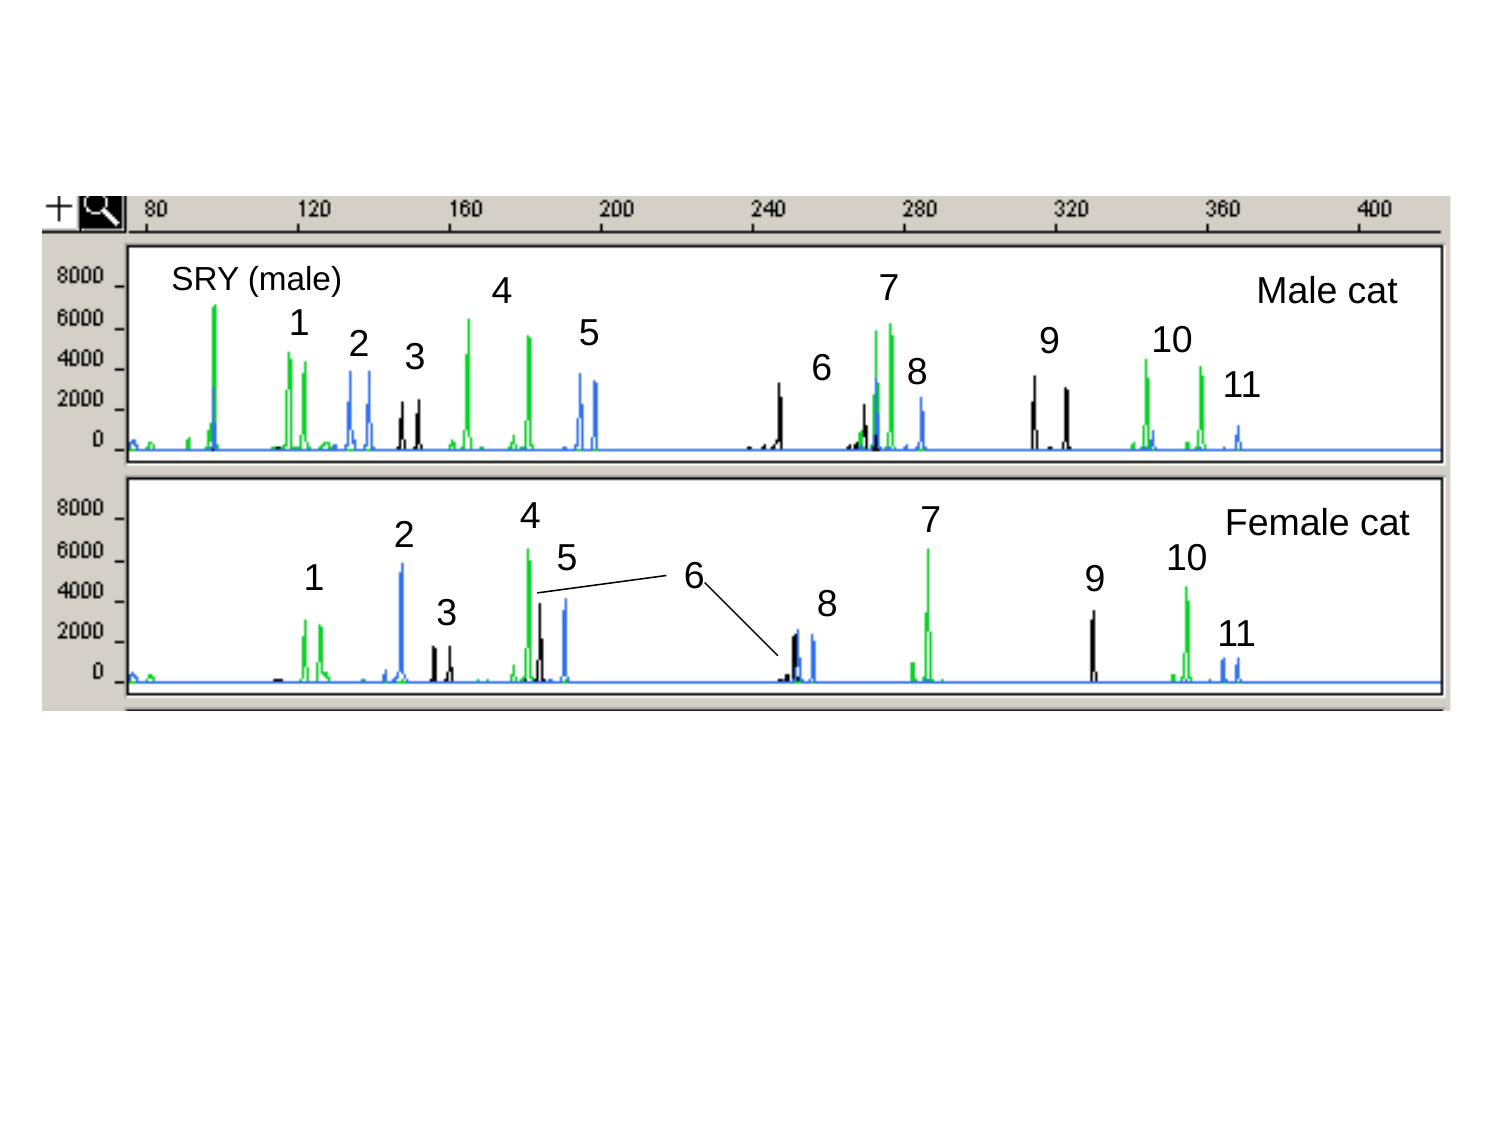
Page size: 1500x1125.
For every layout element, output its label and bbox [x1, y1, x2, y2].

picture [41, 196, 1451, 711]
